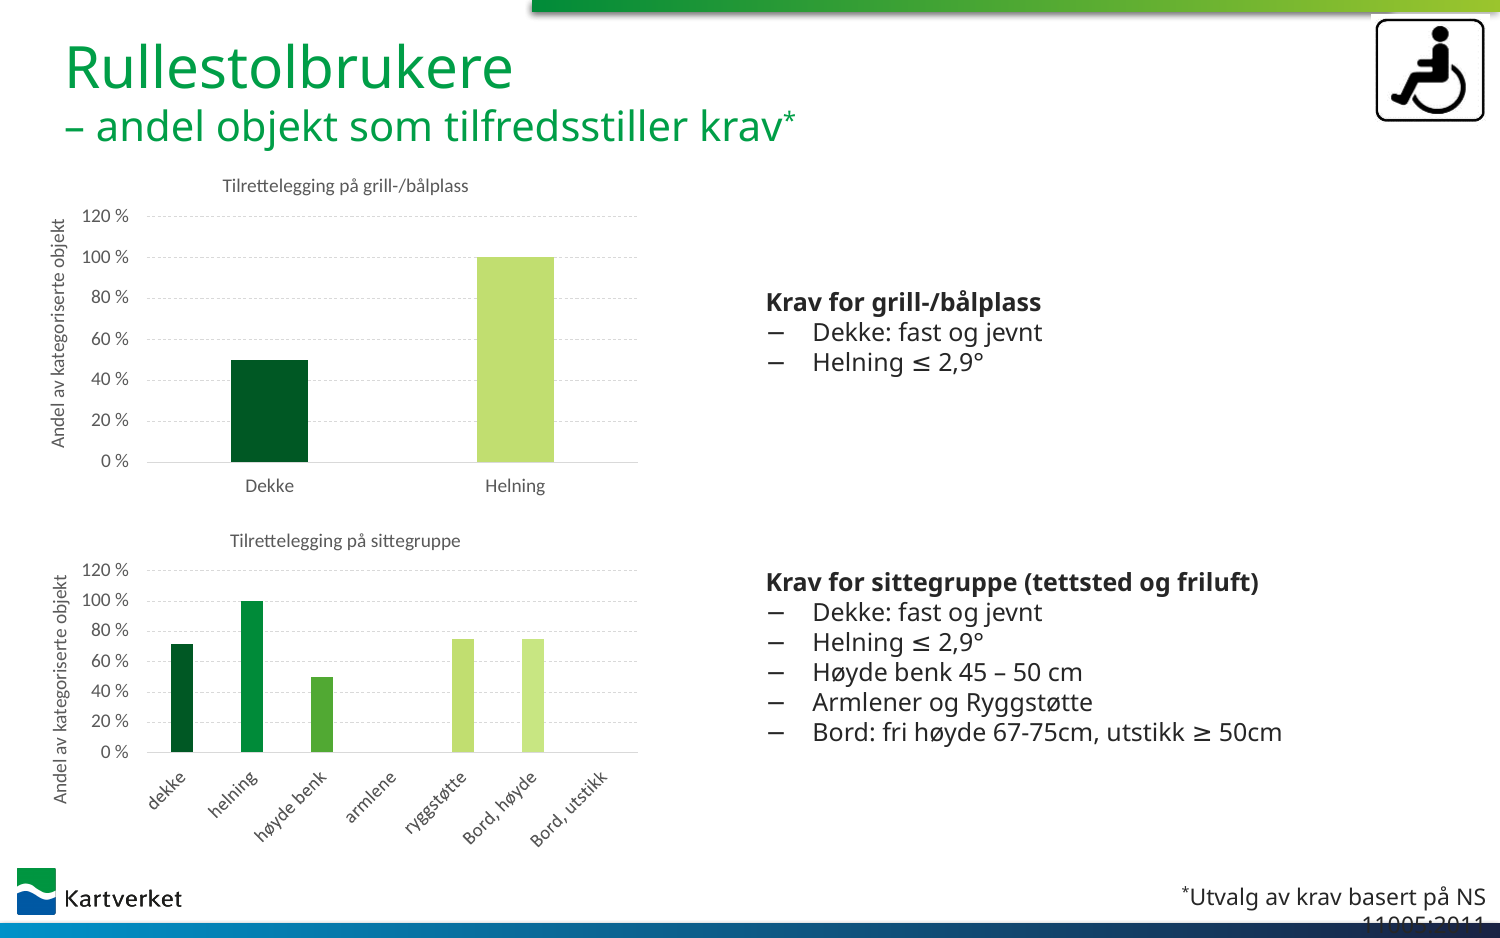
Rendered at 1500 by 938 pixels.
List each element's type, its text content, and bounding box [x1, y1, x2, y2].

picture [1371, 13, 1491, 127]
text_box *Utvalg av krav basert på NS 11005:2011 [1068, 873, 1500, 938]
text_box Krav for sittegruppe (tettsted og friluft) Dekke: fast og jevnt Helning ≤ 2,9° Høyde benk 45 – 50 cm Armlener og Ryggstøtte Bord: fri høyde 67-75cm, utstikk ≥ 50cm [750, 559, 1500, 754]
text_box Krav for grill-/bålplass Dekke: fast og jevnt Helning ≤ 2,9° [750, 279, 1452, 384]
picture [41, 520, 650, 859]
text_box Rullestolbrukere – andel objekt som tilfredsstiller krav* [49, 14, 1431, 158]
picture [41, 166, 650, 505]
